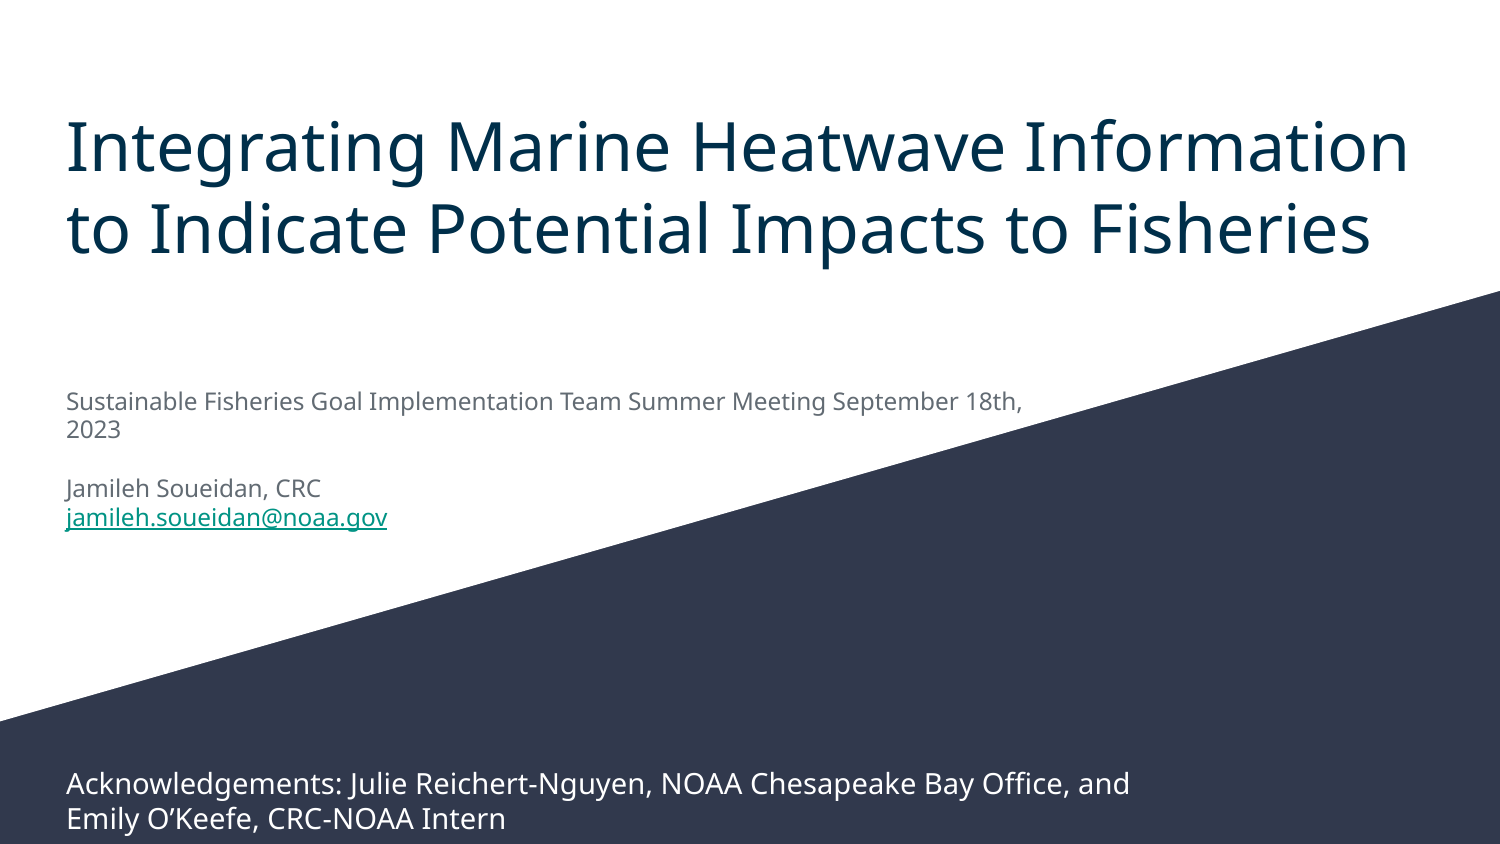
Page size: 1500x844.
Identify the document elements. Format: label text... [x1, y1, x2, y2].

subtitle Sustainable Fisheries Goal Implementation Team Summer Meeting September 18th, 2023 Jamileh Soueidan, CRC jamileh.soueidan@noaa.gov [51, 370, 1070, 552]
title Integrating Marine Heatwave Information to Indicate Potential Impacts to Fisheries [51, 88, 1449, 362]
text_box Acknowledgements: Julie Reichert-Nguyen, NOAA Chesapeake Bay Office, and Emily O’Keefe, CRC-NOAA Intern [51, 750, 1222, 802]
